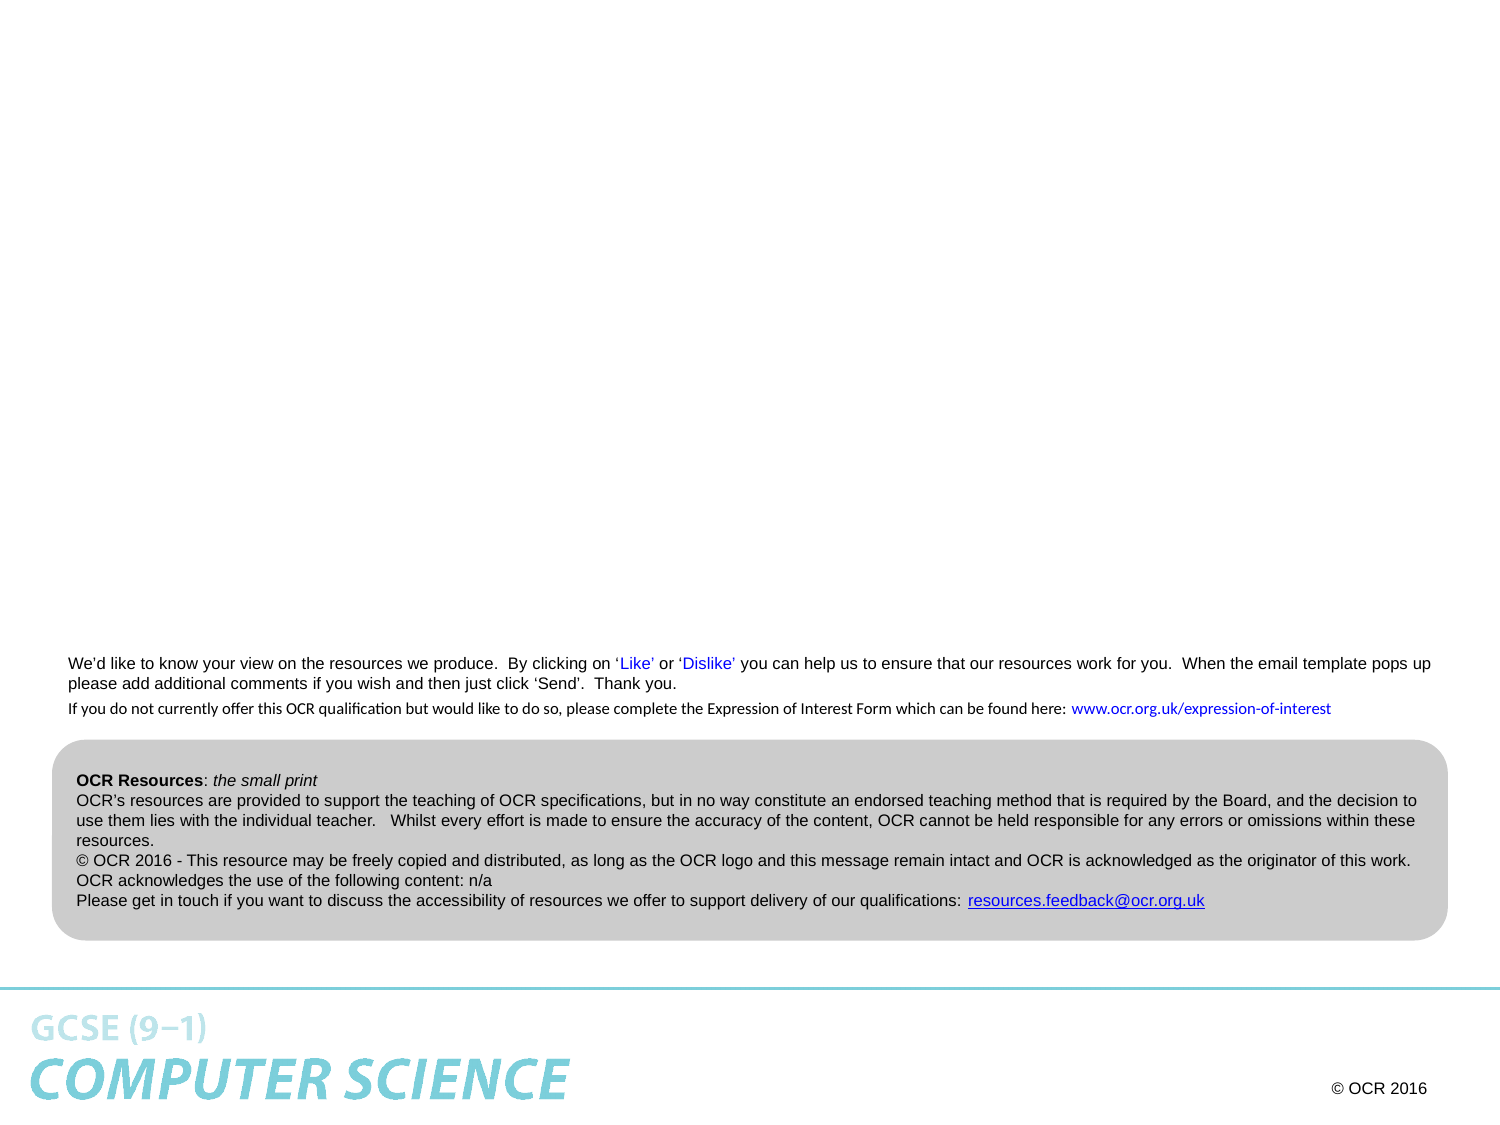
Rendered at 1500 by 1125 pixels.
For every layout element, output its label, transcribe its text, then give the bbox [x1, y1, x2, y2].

text_box We’d like to know your view on the resources we produce. By clicking on ‘Like’ or ‘Dislike’ you can help us to ensure that our resources work for you. When the email template pops up please add additional comments if you wish and then just click ‘Send’. Thank you. If you do not currently offer this OCR qualification but would like to do so, please complete the Expression of Interest Form which can be found here: www.ocr.org.uk/expression-of-interest [53, 645, 1448, 752]
picture [0, 987, 1500, 1124]
text_box OCR Resources: the small print OCR’s resources are provided to support the teaching of OCR specifications, but in no way constitute an endorsed teaching method that is required by the Board, and the decision to use them lies with the individual teacher. Whilst every effort is made to ensure the accuracy of the content, OCR cannot be held responsible for any errors or omissions within these resources. © OCR 2016 - This resource may be freely copied and distributed, as long as the OCR logo and this message remain intact and OCR is acknowledged as the originator of this work. OCR acknowledges the use of the following content: n/a Please get in touch if you want to discuss the accessibility of resources we offer to support delivery of our qualifications: resources.feedback@ocr.org.uk [49, 752, 1450, 943]
